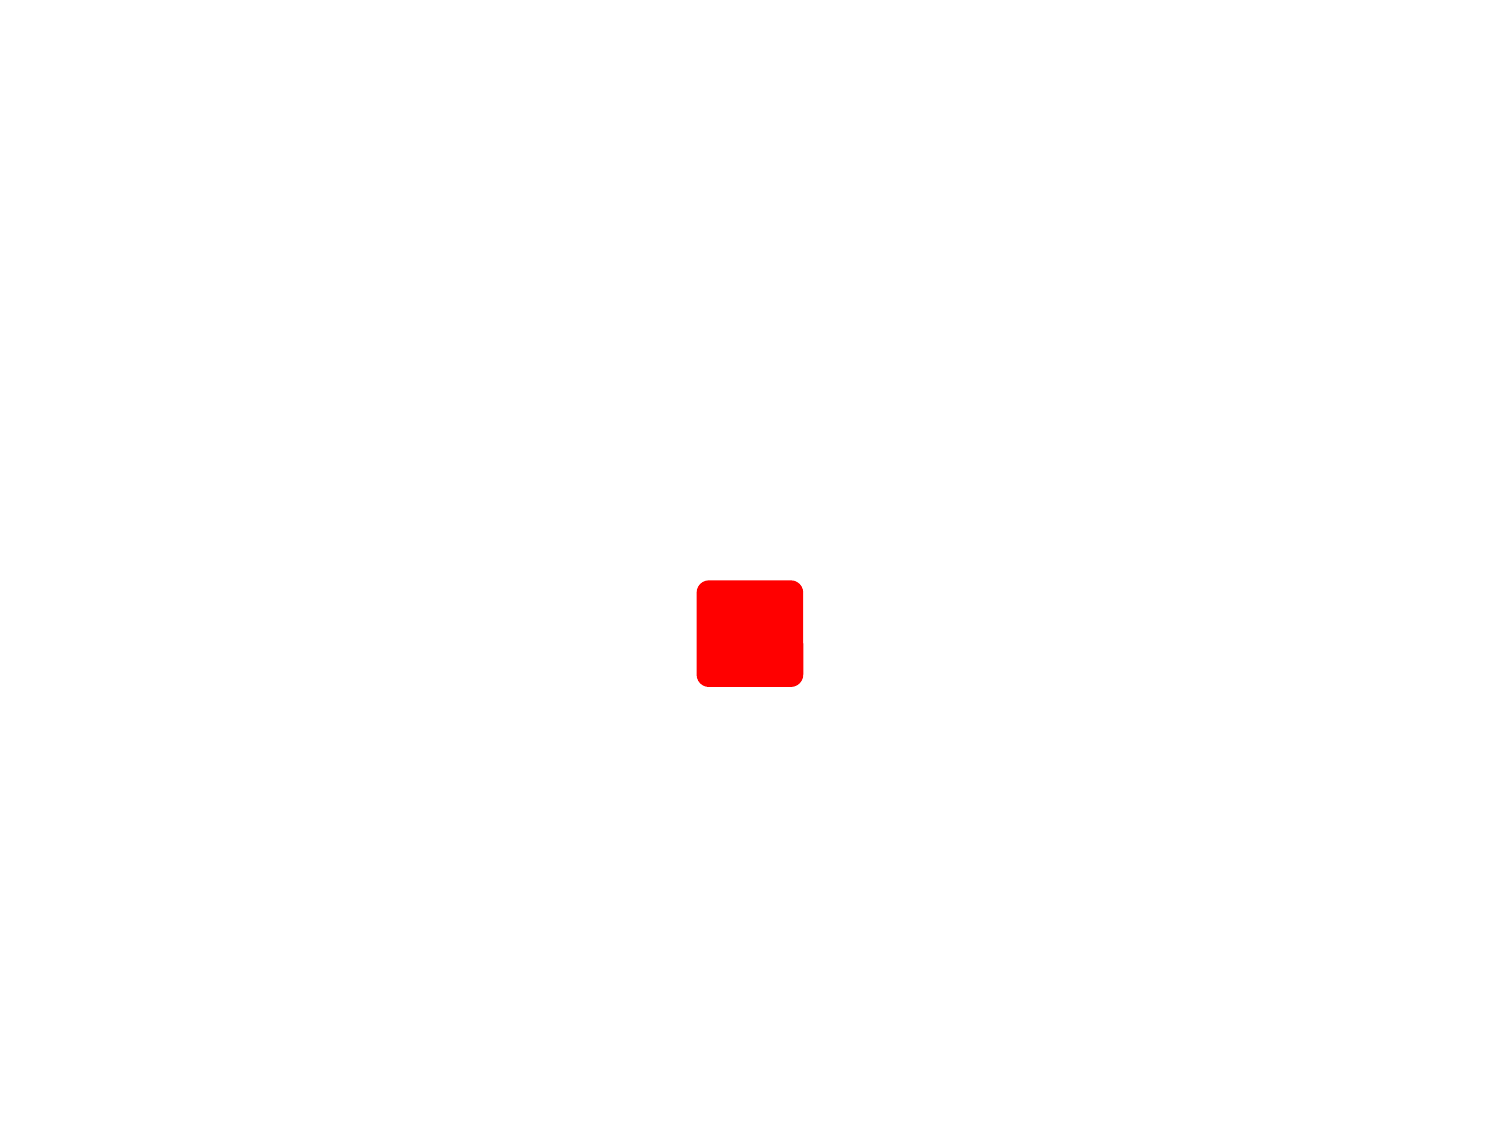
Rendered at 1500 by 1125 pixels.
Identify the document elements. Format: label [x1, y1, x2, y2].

list [696, 580, 804, 688]
